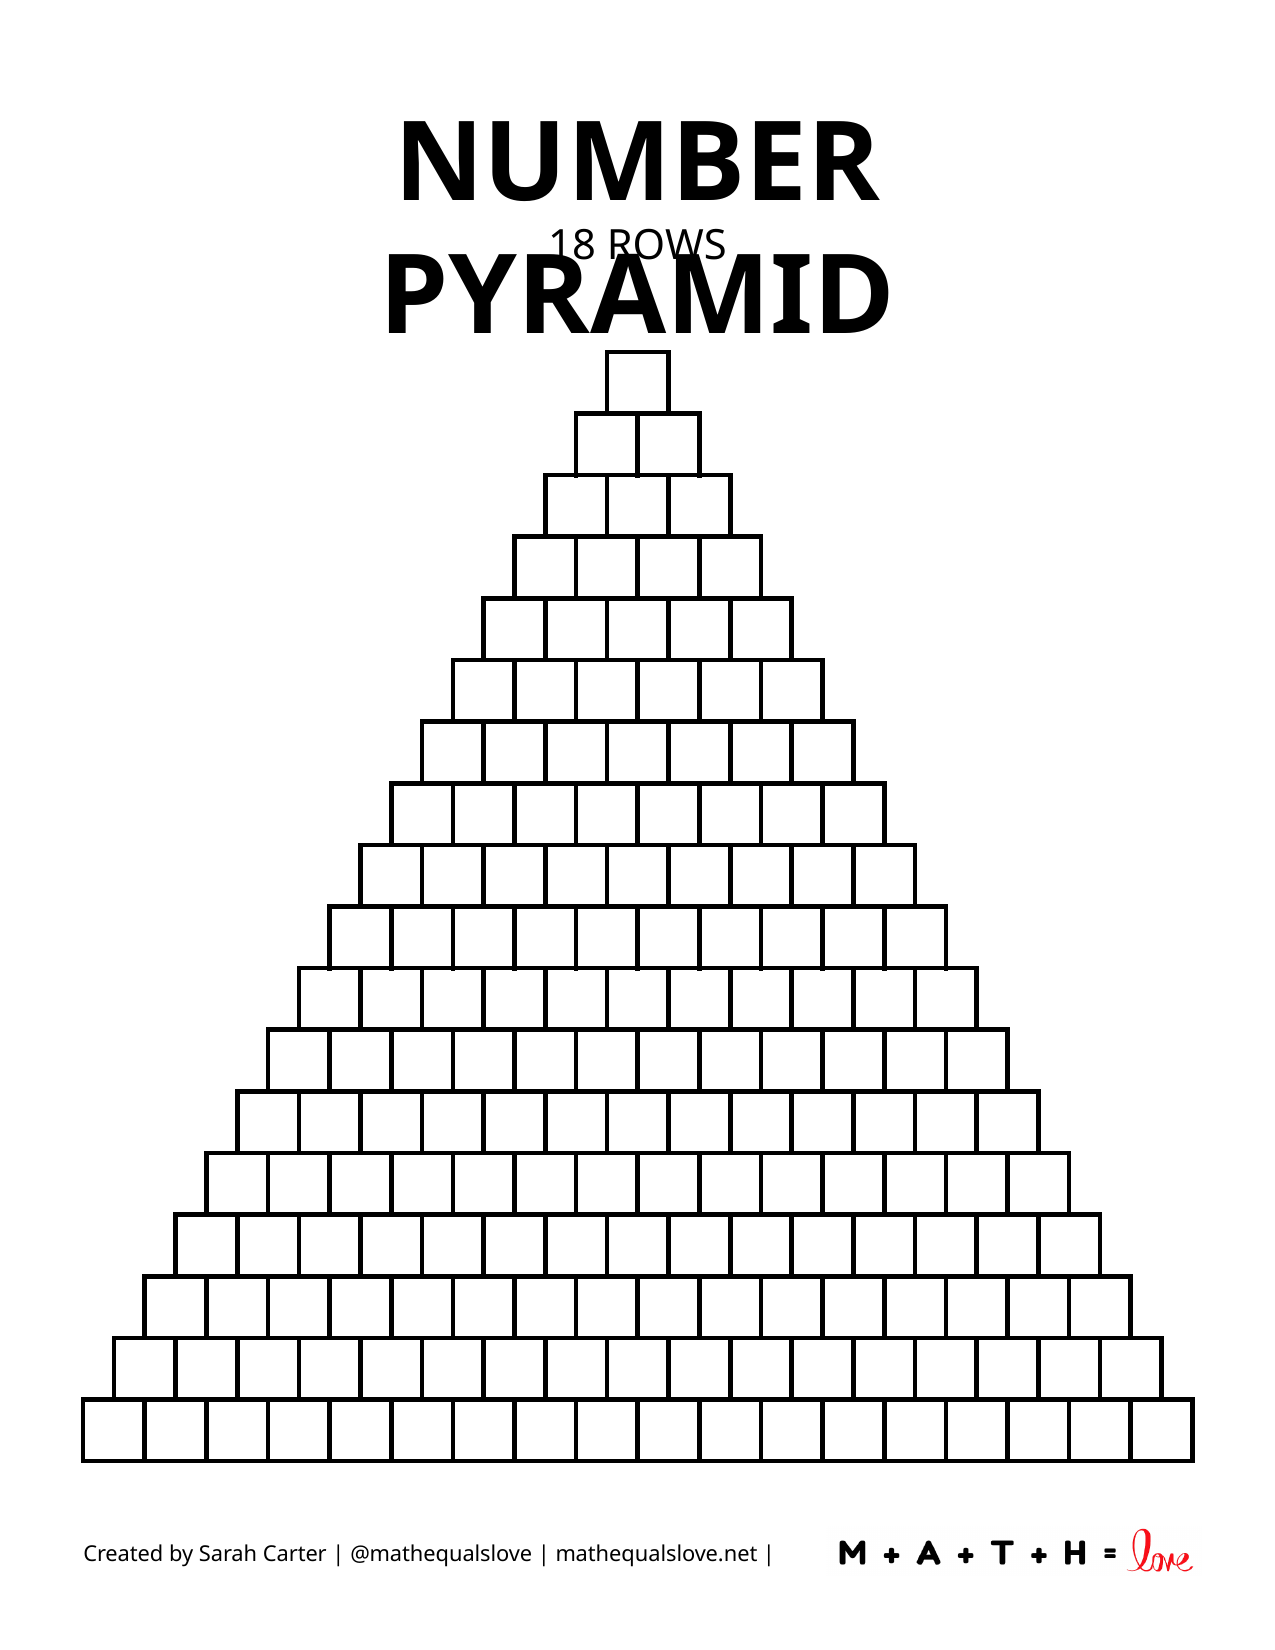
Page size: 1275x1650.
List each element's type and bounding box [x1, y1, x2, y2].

text_box [83, 83, 1193, 1462]
text_box [68, 1532, 826, 1574]
picture [826, 1525, 1203, 1577]
